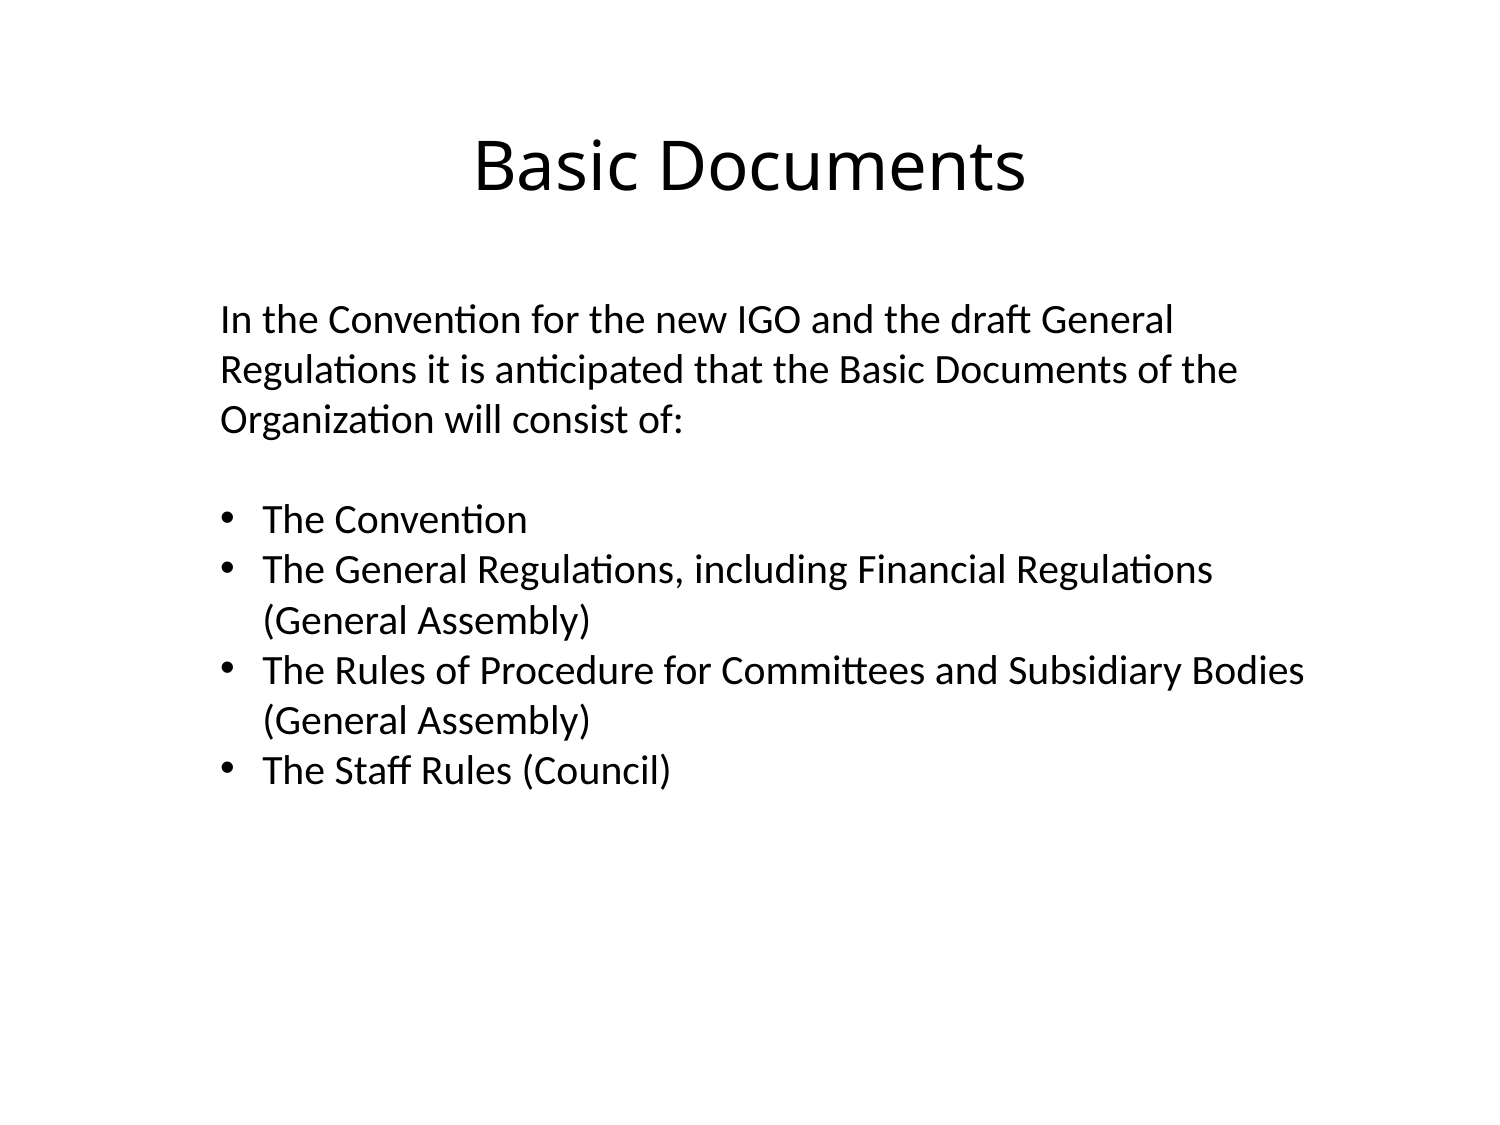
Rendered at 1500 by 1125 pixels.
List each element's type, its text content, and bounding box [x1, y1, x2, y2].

text_box In the Convention for the new IGO and the draft General Regulations it is anticipated that the Basic Documents of the Organization will consist of: The Convention The General Regulations, including Financial Regulations (General Assembly) The Rules of Procedure for Committees and Subsidiary Bodies (General Assembly) The Staff Rules (Council) [205, 284, 1371, 850]
title Basic Documents [103, 59, 1397, 278]
